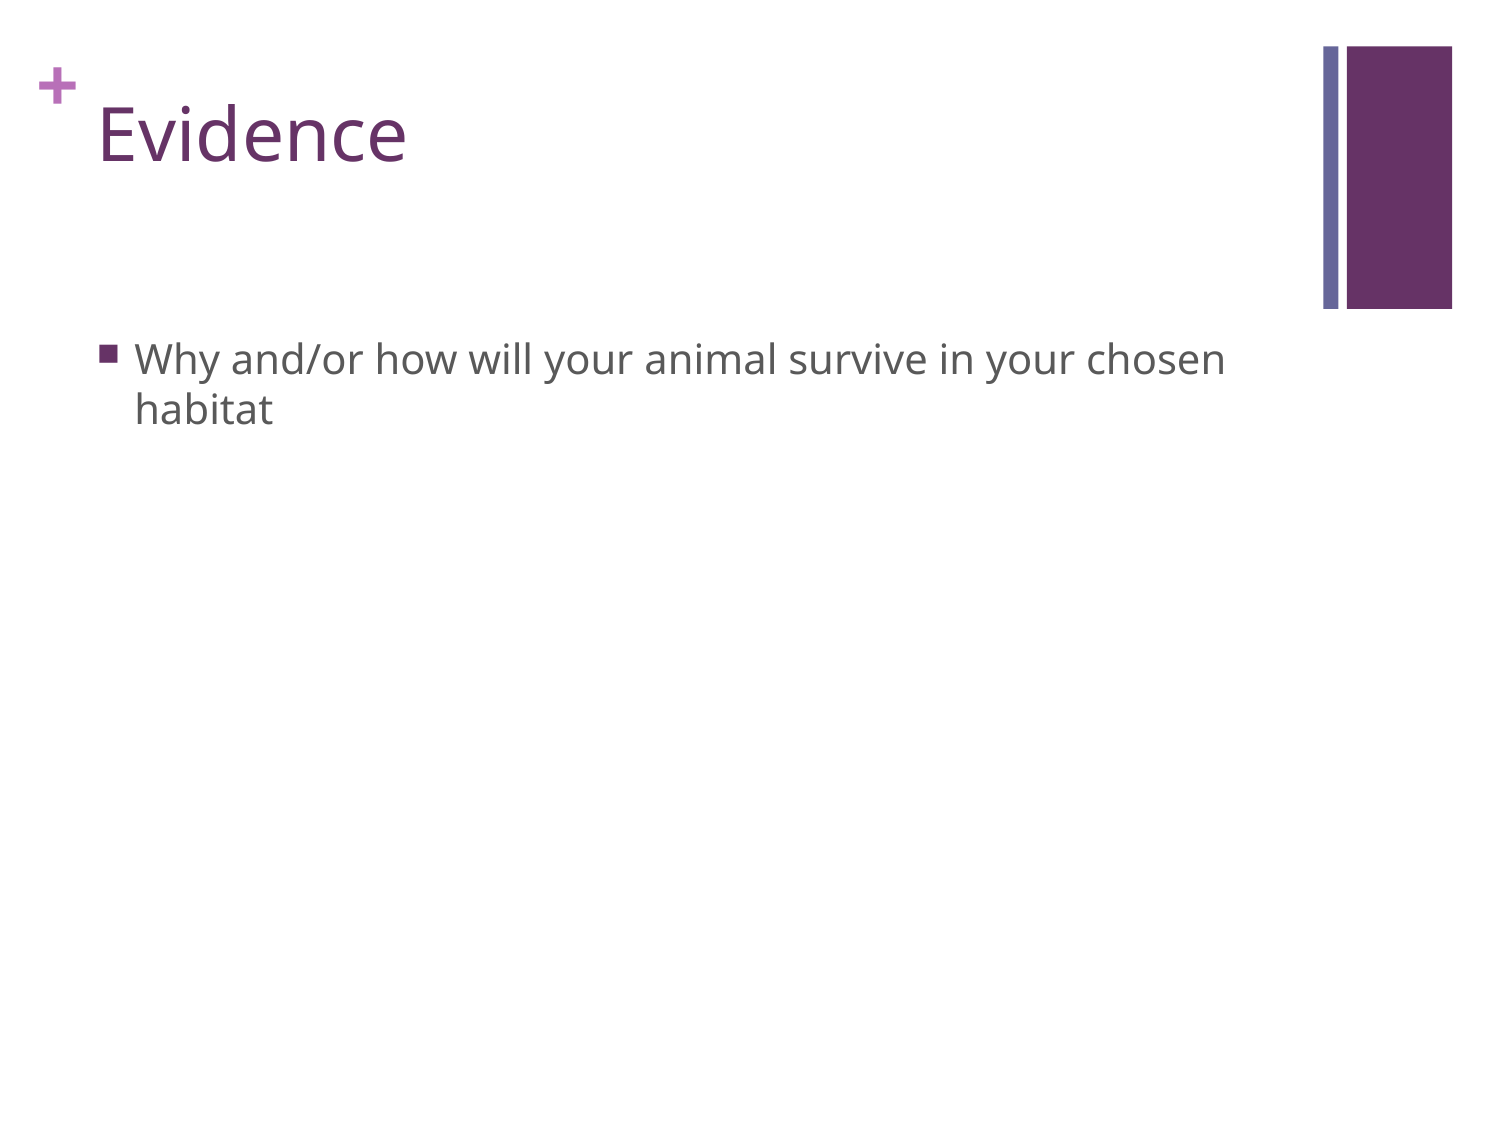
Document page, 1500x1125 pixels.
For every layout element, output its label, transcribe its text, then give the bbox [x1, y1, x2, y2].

list Why and/or how will your animal survive in your chosen habitat [81, 324, 1322, 1005]
title Evidence [81, 79, 1322, 263]
